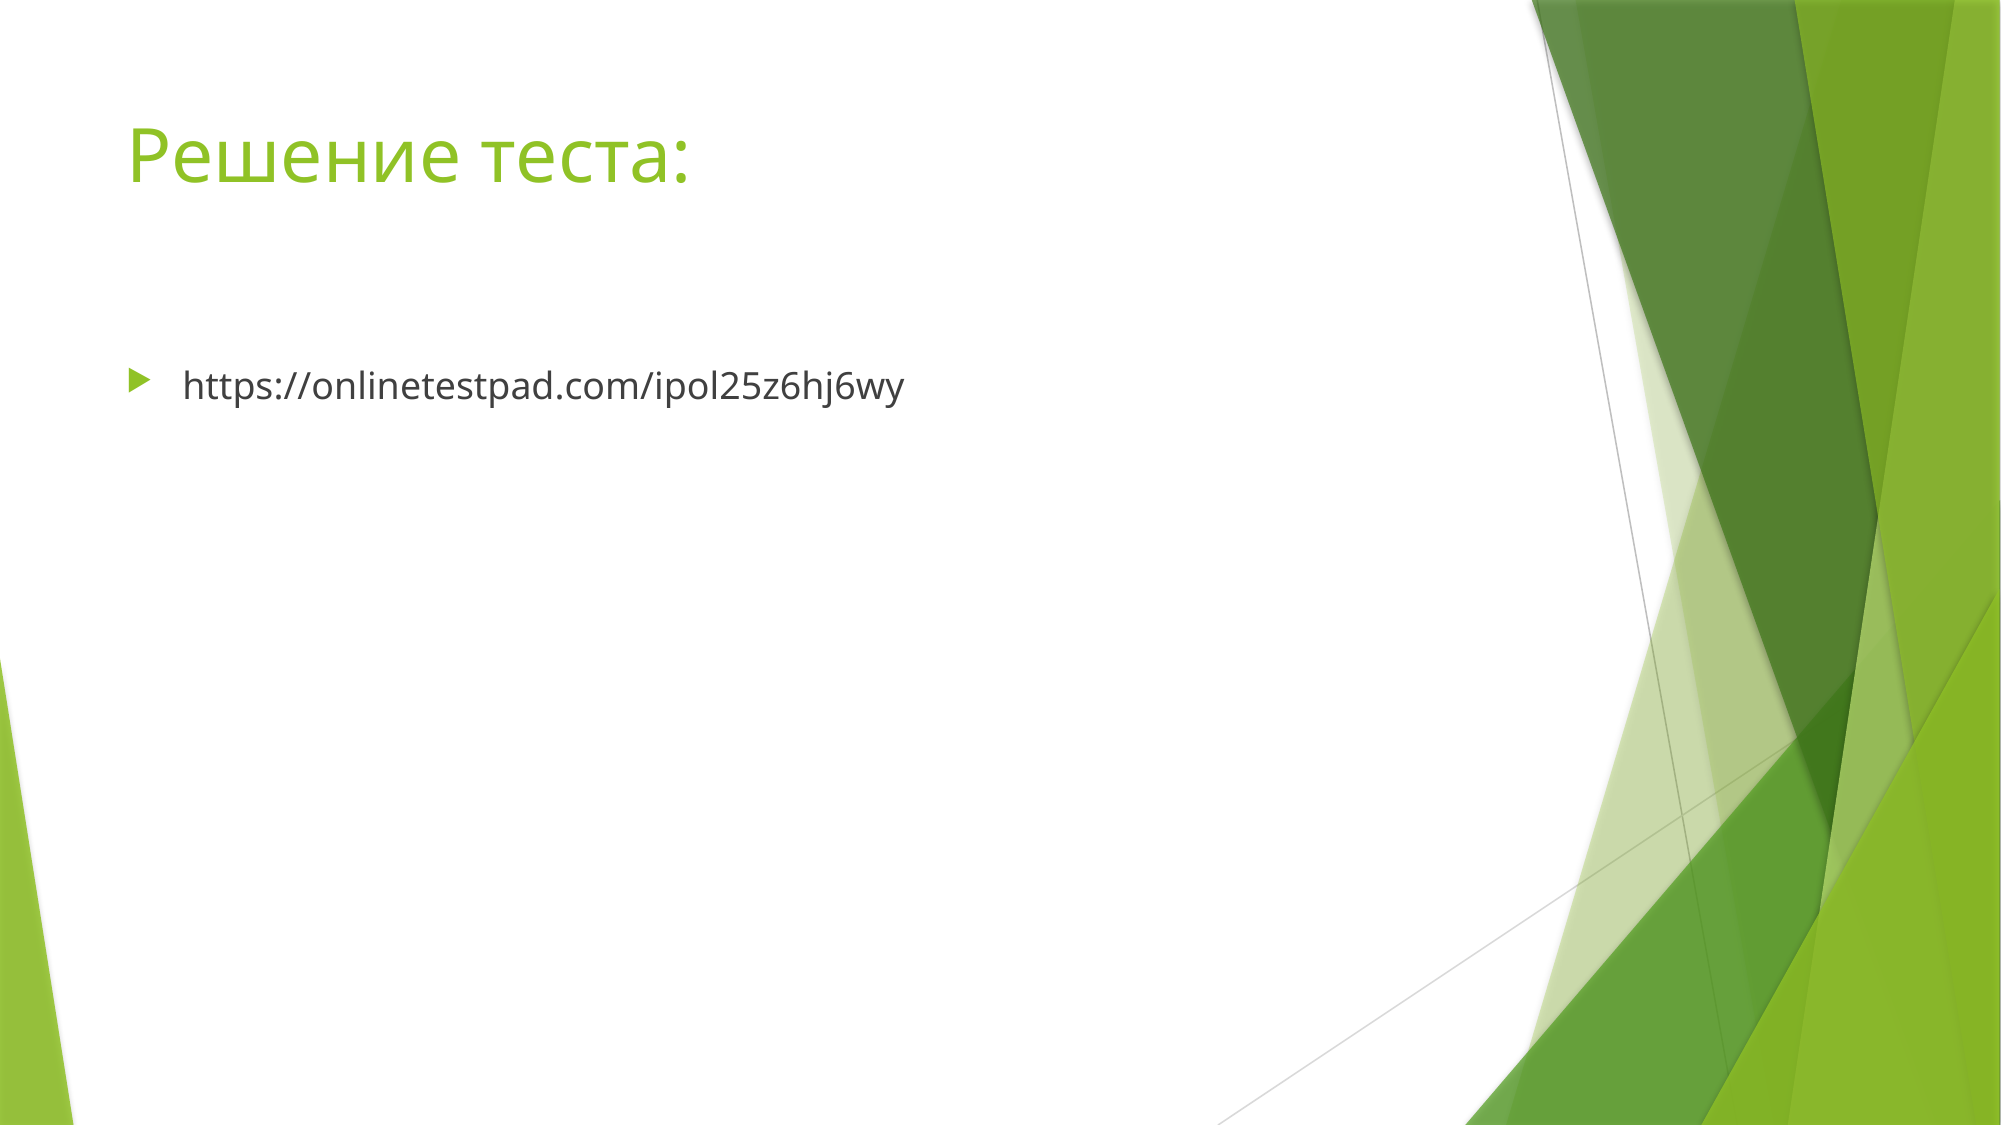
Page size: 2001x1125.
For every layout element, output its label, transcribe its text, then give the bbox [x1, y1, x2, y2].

list https://onlinetestpad.com/ipol25z6hj6wy [111, 354, 1522, 992]
title Решение теста: [111, 99, 1522, 317]
